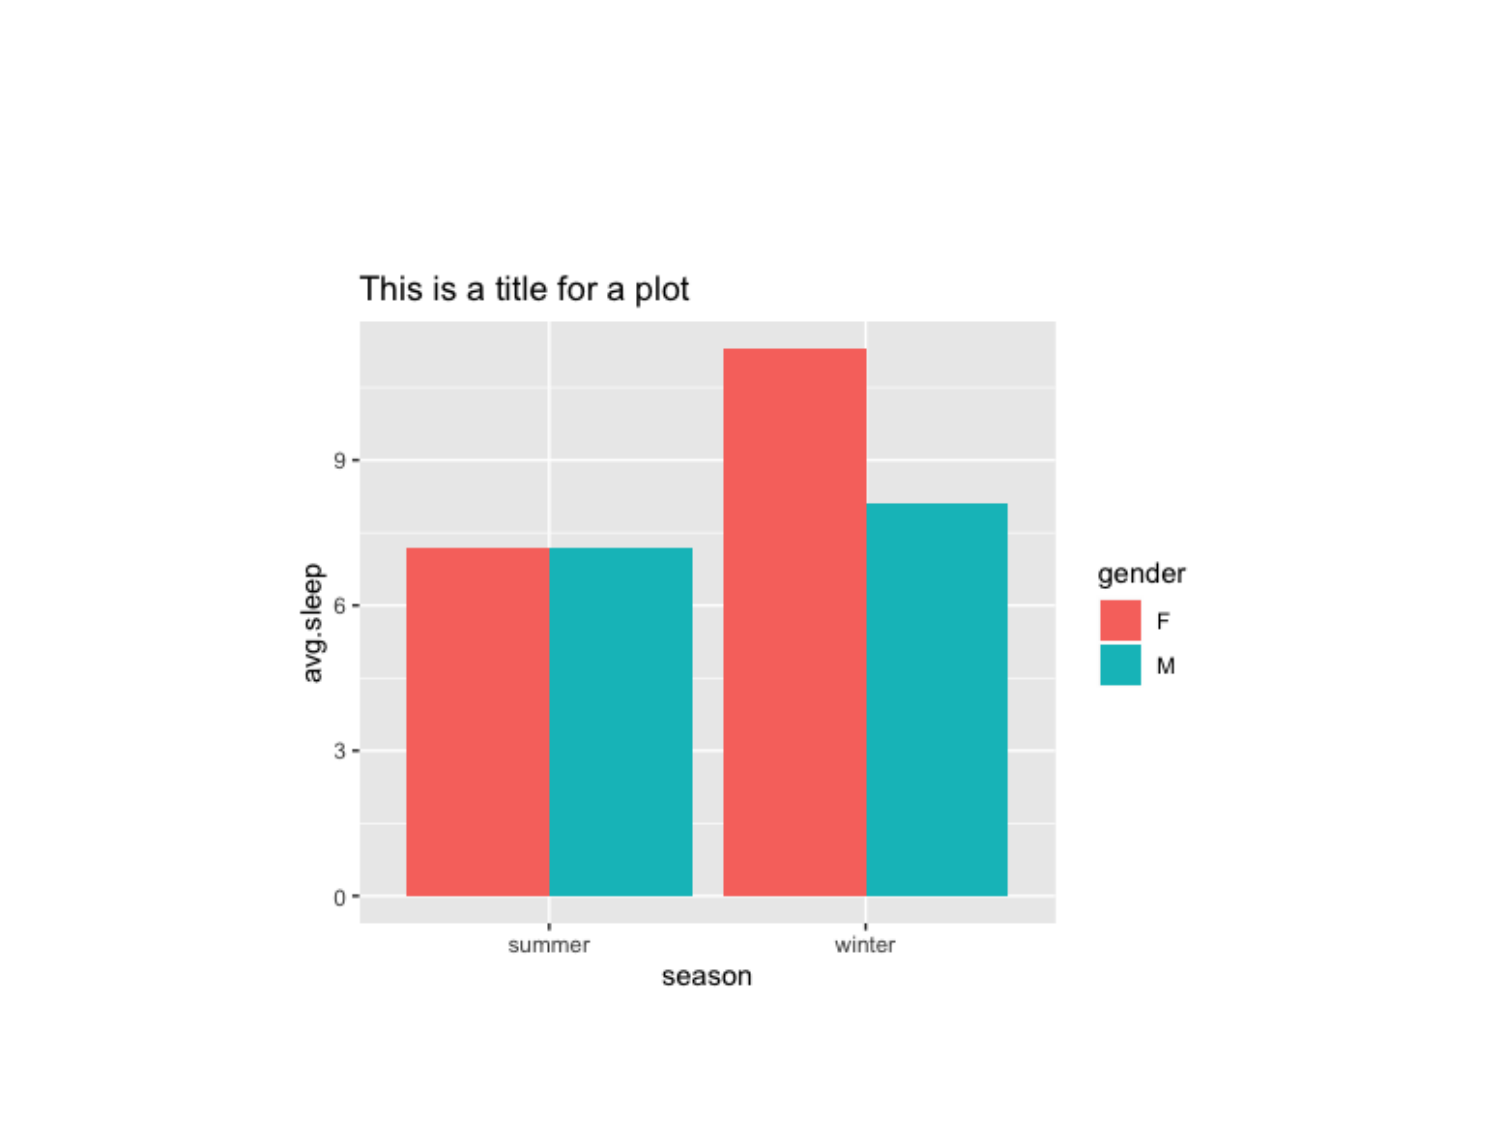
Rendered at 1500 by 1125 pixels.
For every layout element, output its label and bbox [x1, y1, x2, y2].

picture [287, 262, 1215, 1005]
